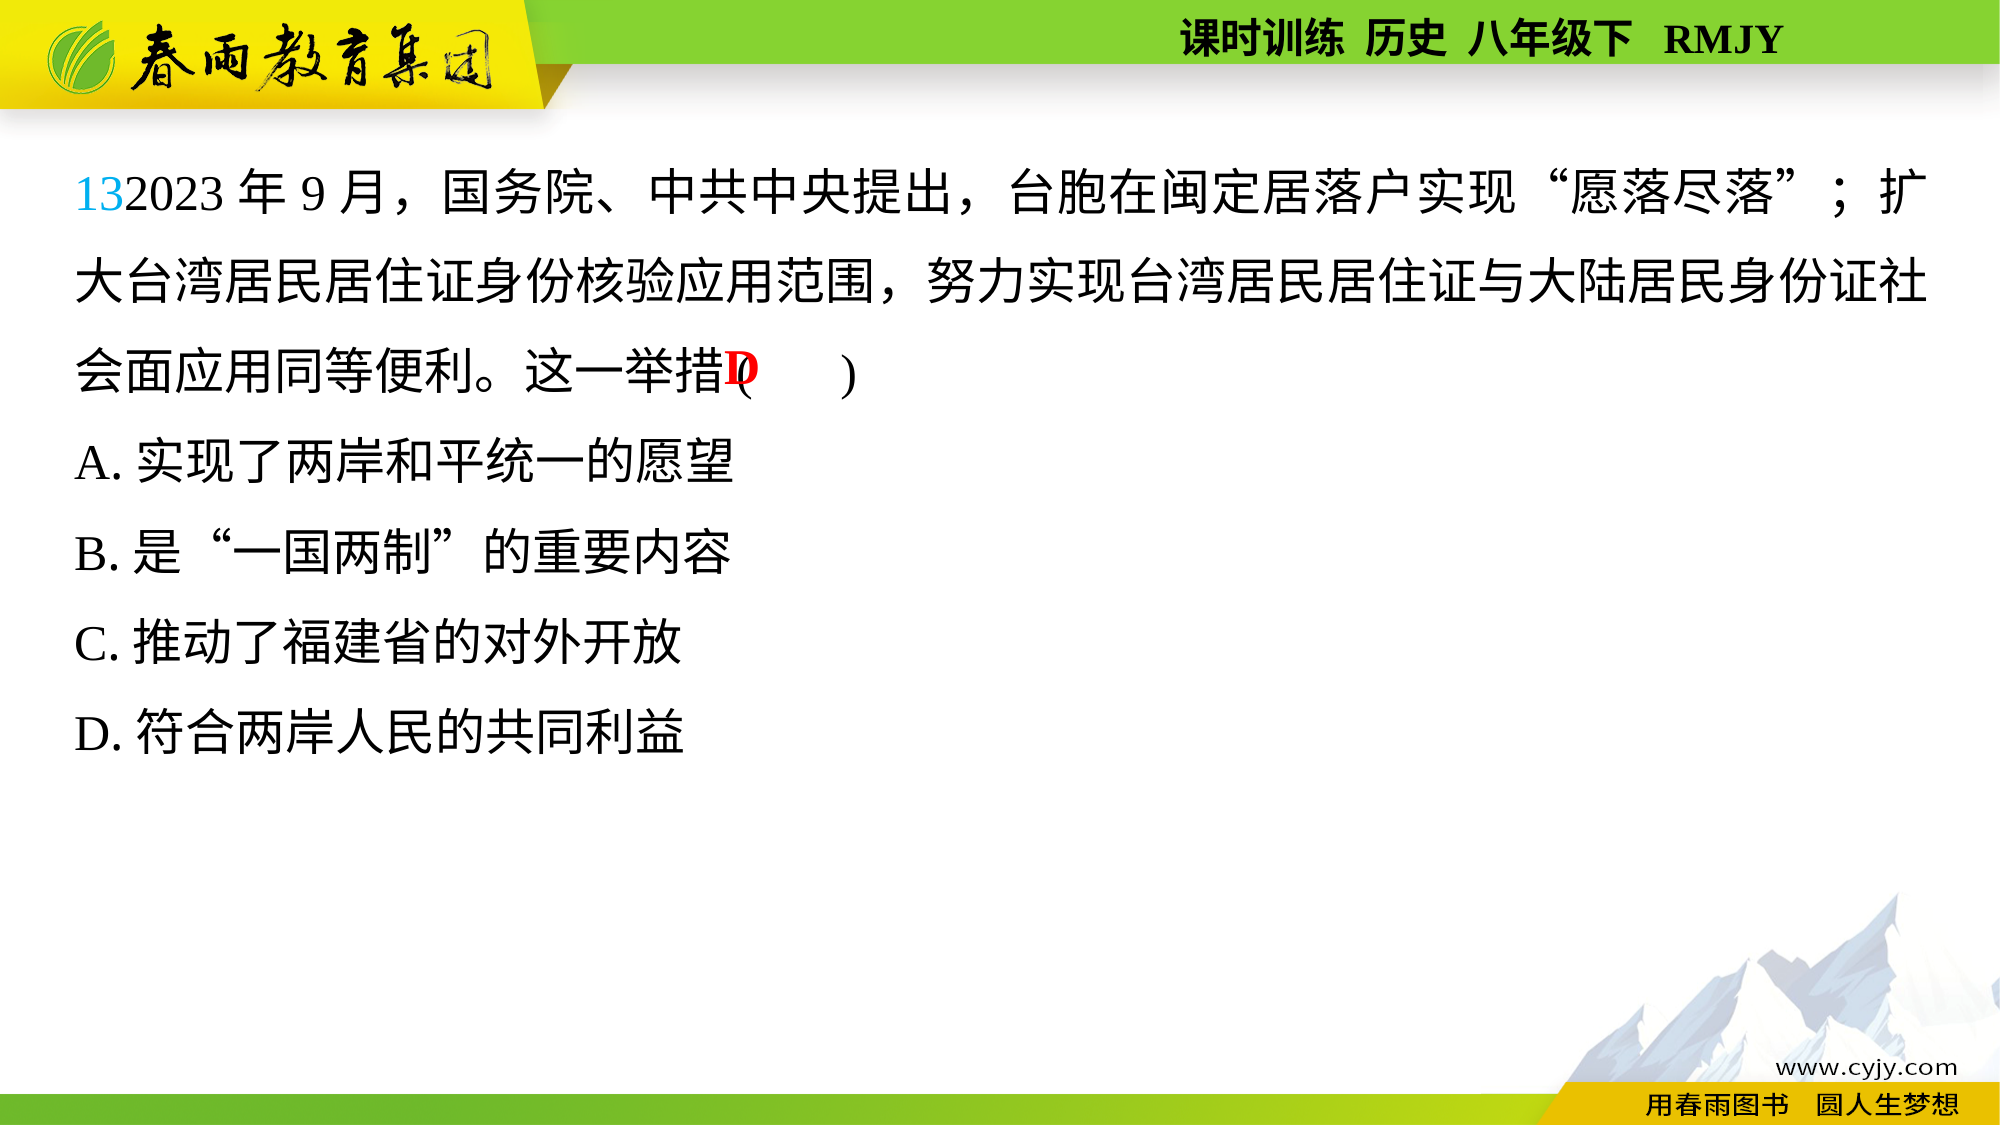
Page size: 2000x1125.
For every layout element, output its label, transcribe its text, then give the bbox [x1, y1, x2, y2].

text_box D [709, 327, 776, 403]
picture [0, 0, 2000, 1125]
list 132023年9月，国务院、中共中央提出，台胞在闽定居落户实现“愿落尽落”；扩大台湾居民居住证身份核验应用范围，努力实现台湾居民居住证与大陆居民身份证社会面应用同等便利。这一举措( ) A.实现了两岸和平统一的愿望 B.是“一国两制”的重要内容 C.推动了福建省的对外开放 D.符合两岸人民的共同利益 [59, 122, 1944, 774]
